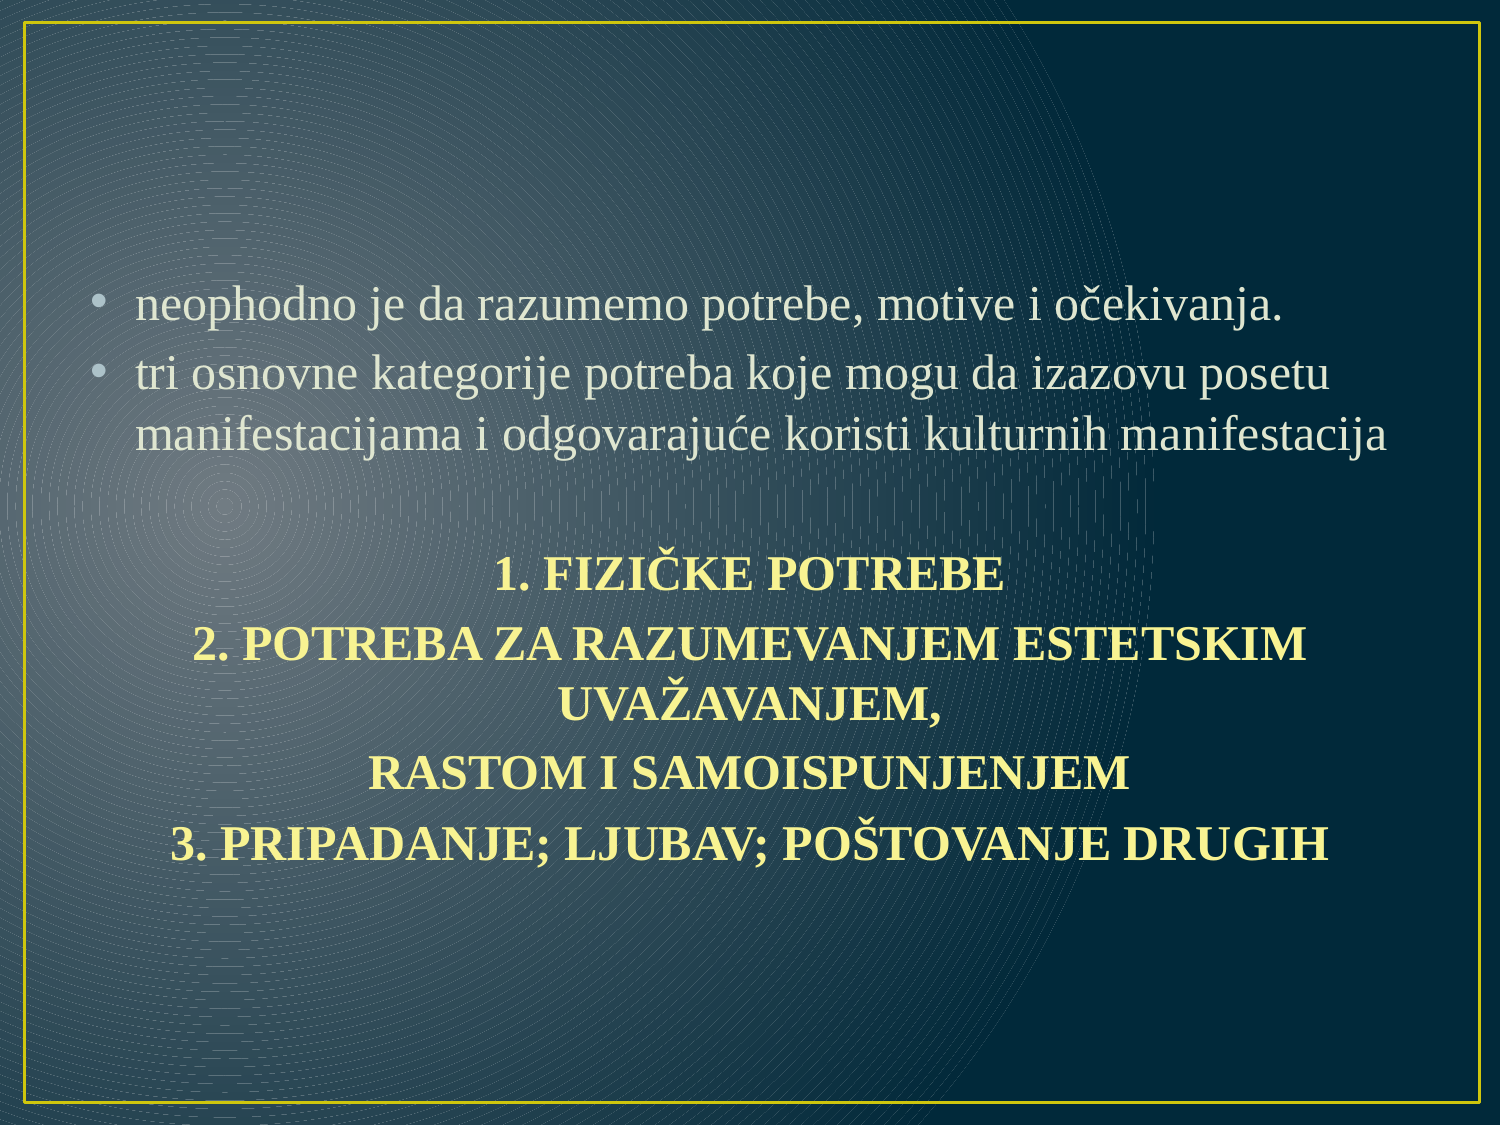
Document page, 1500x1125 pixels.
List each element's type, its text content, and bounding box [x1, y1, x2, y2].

list neophodno je da razumemo potrebe, motive i očekivanja. tri osnovne kategorije potreba koje mogu da izazovu posetu manifestacijama i odgovarajuće koristi kulturnih manifestacija 1. FIZIČKE POTREBE 2. POTREBA ZA RAZUMEVANJEM ESTETSKIM UVAŽAVANJEM, RASTOM I SAMOISPUNJENJEM 3. PRIPADANJE; LJUBAV; POŠTOVANJE DRUGIH [75, 262, 1425, 1005]
